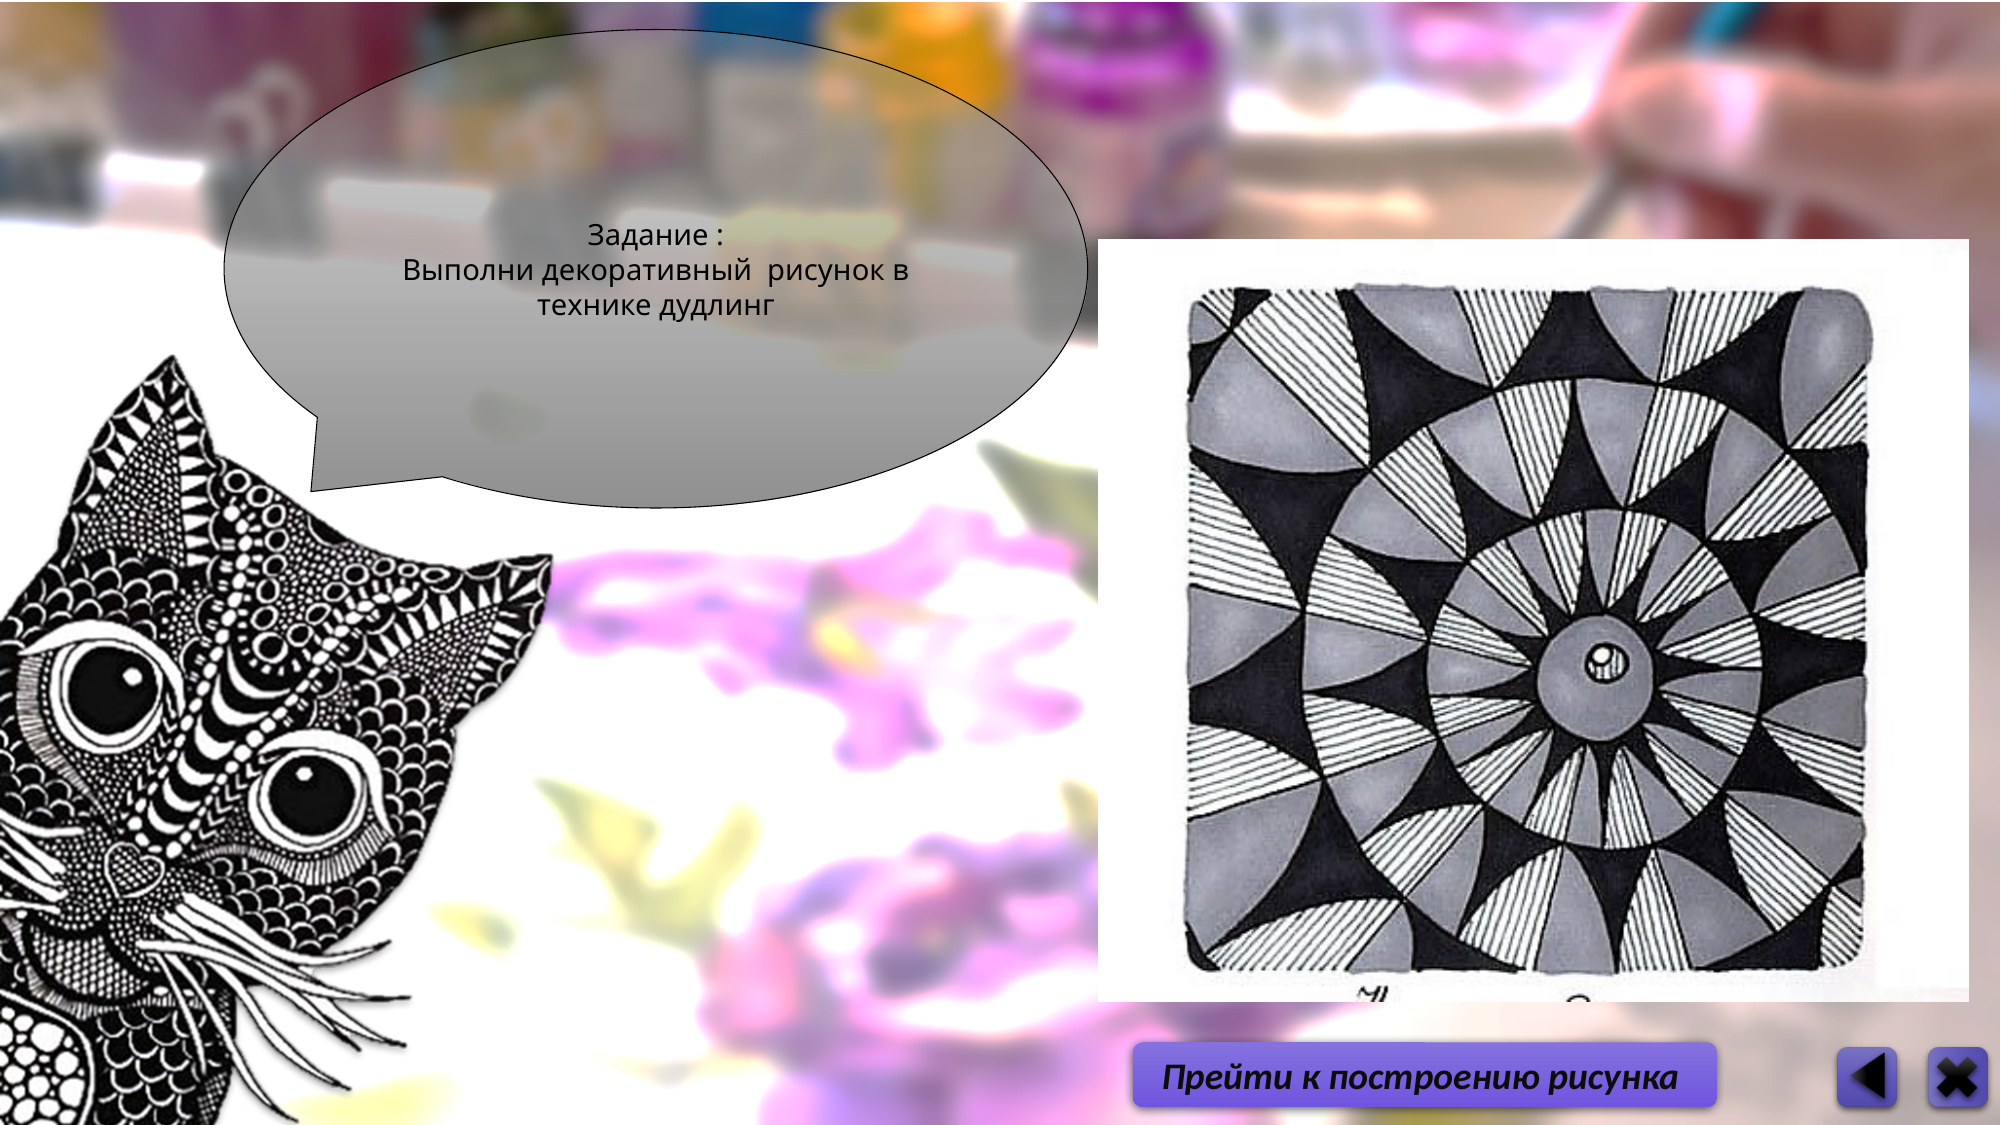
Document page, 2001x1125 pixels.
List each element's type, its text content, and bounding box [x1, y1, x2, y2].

text_box Задание : Выполни декоративный рисунок в технике дудлинг [223, 28, 1089, 504]
text_box Прейти к построению рисунка [1132, 1042, 1718, 1107]
picture [0, 2, 2001, 1125]
